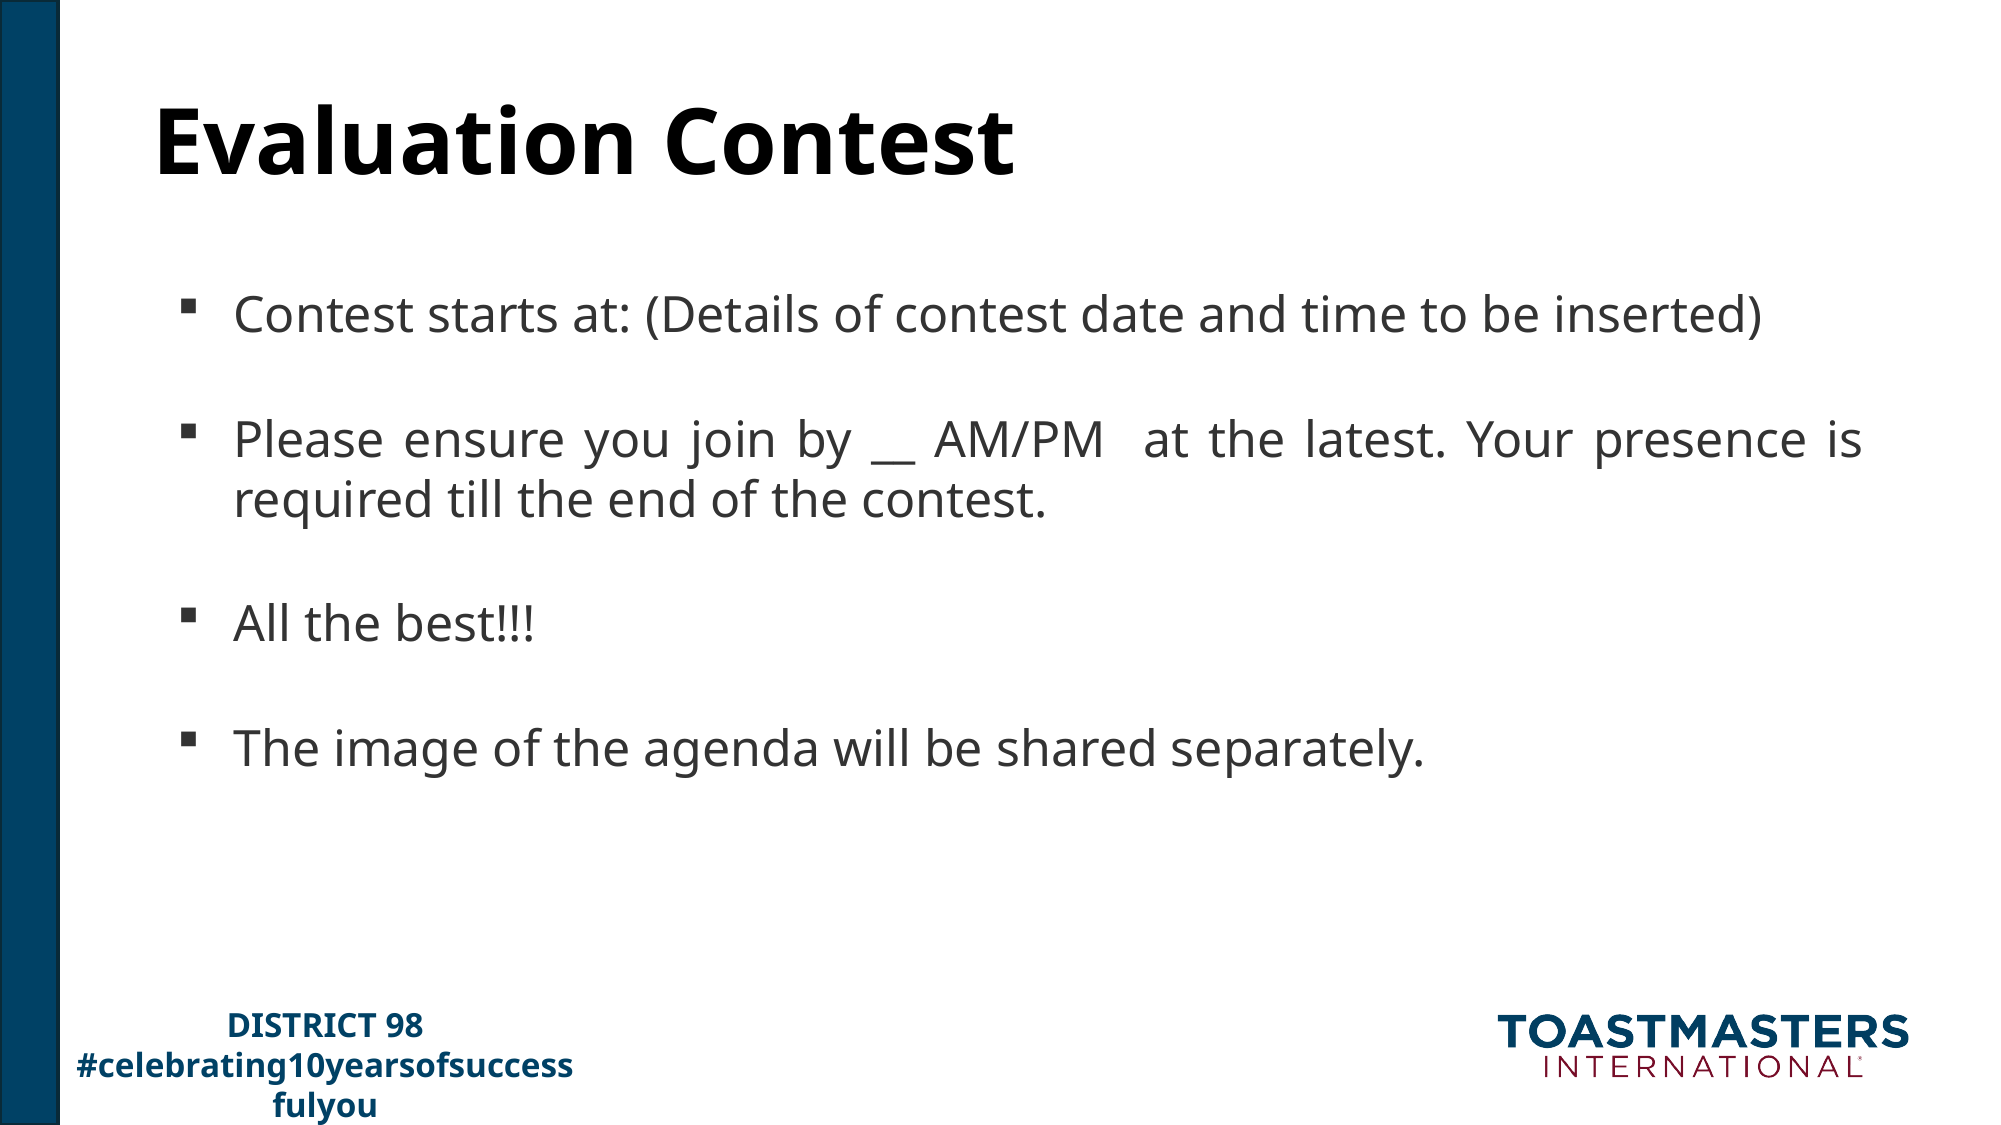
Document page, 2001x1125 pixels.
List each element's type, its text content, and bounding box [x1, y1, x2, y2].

text_box Contest starts at: (Details of contest date and time to be inserted) Please ensure you join by __ AM/PM at the latest. Your presence is required till the end of the contest. All the best!!! The image of the agenda will be shared separately. [175, 268, 1865, 777]
text_box DISTRICT 98 #celebrating10yearsofsuccessfulyou [57, 996, 593, 1125]
picture [1383, 631, 2000, 1125]
title Evaluation Contest [137, 59, 1944, 229]
text_box [0, 0, 60, 1125]
